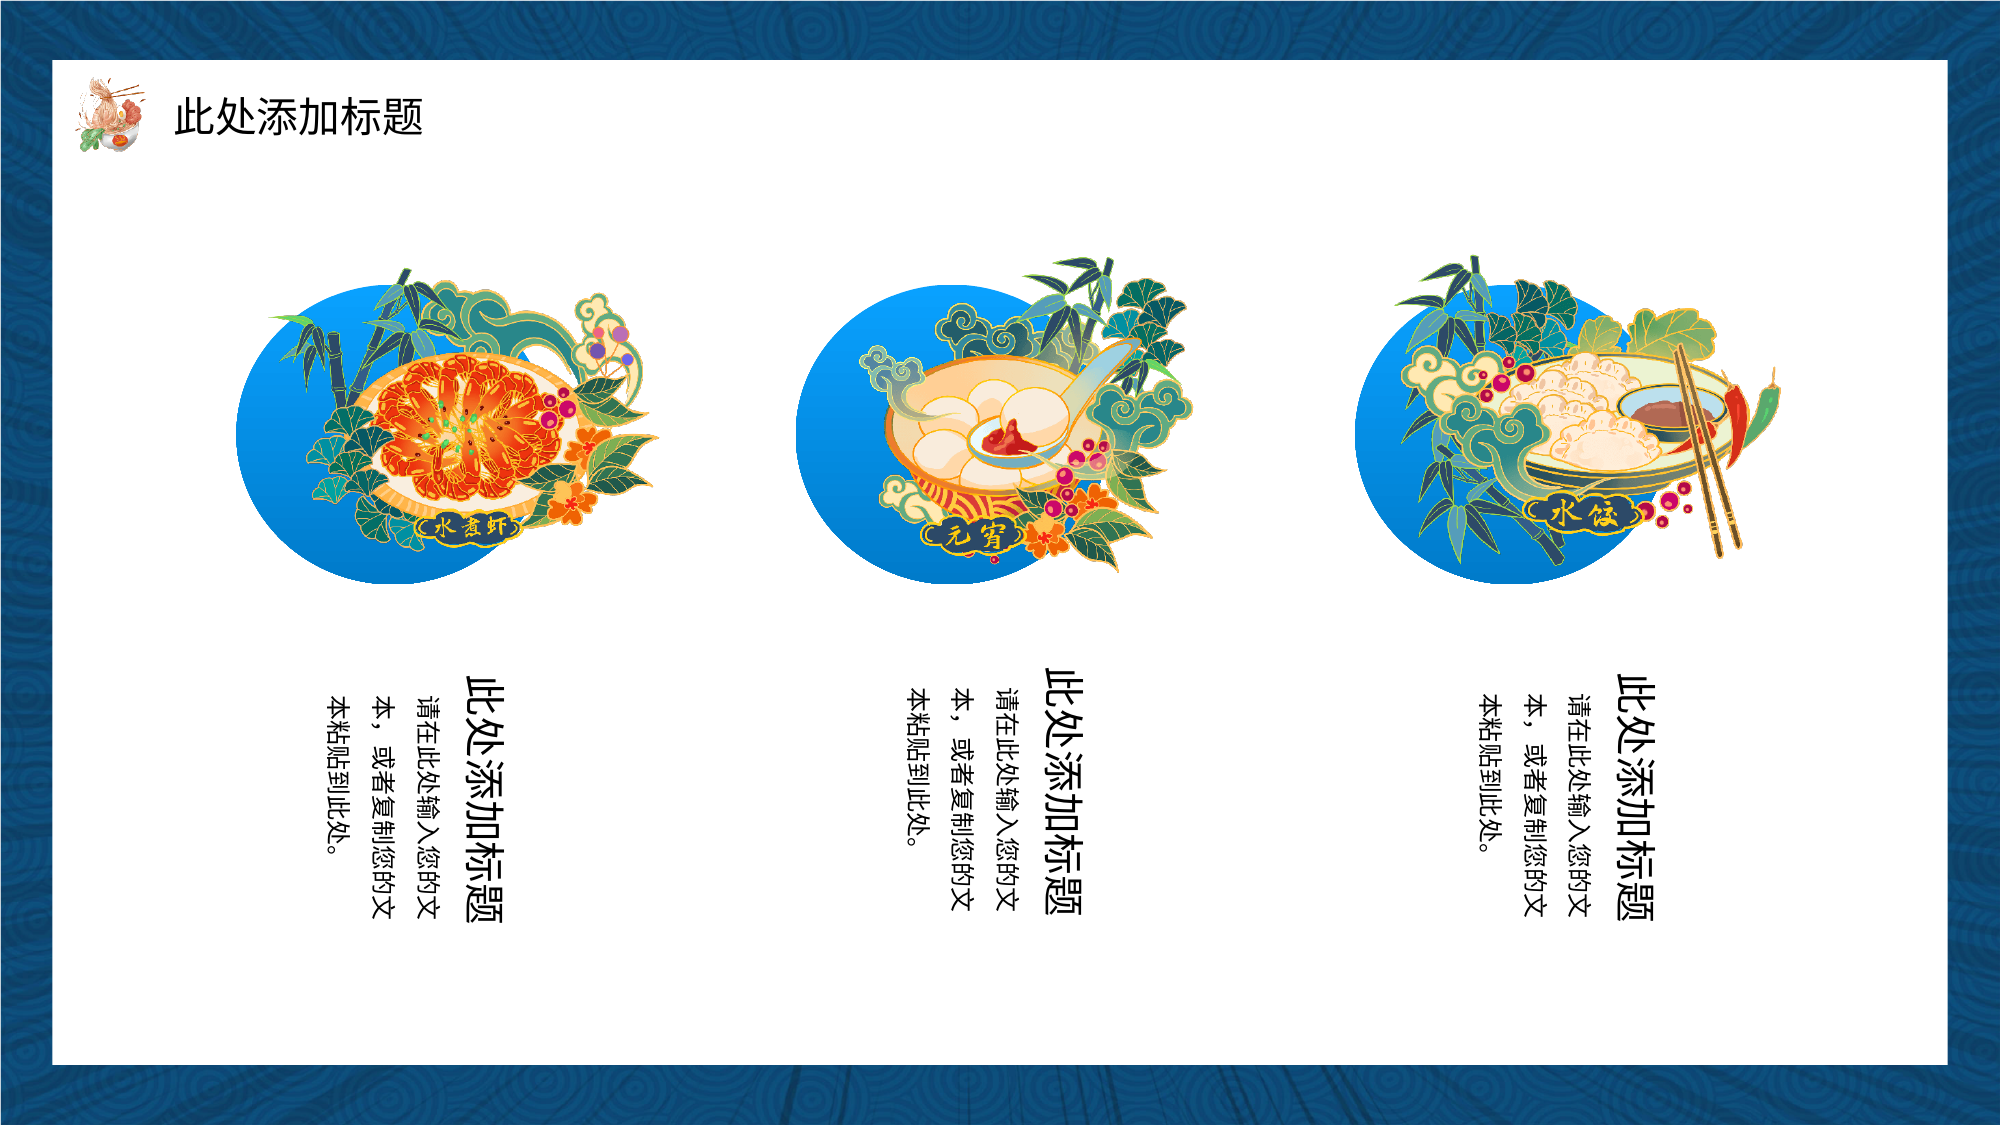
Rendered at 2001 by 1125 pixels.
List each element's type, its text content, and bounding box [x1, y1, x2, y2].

text_box 此处添加标题 [173, 91, 465, 142]
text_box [300, 674, 511, 1075]
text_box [1355, 237, 1794, 585]
picture [3, 2, 2000, 1125]
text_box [236, 237, 675, 585]
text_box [1451, 672, 1663, 1073]
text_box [795, 237, 1217, 585]
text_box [879, 666, 1091, 1067]
